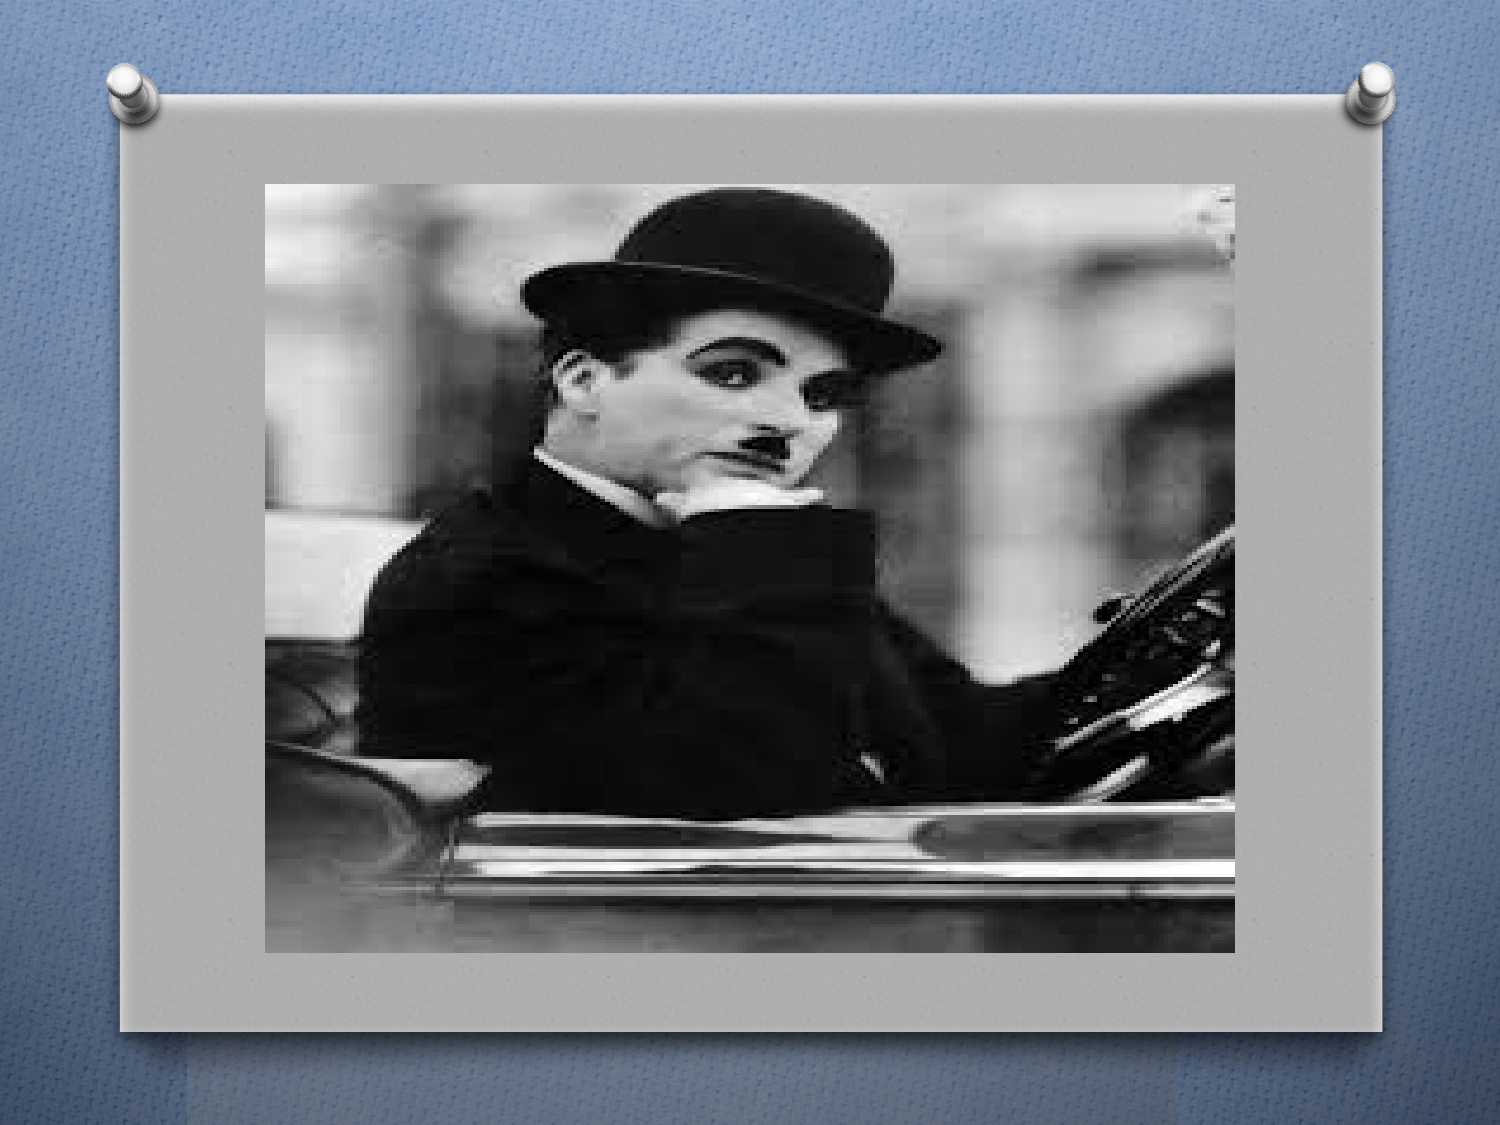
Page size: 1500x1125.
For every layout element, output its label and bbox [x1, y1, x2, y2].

picture [1317, 35, 1439, 156]
picture [75, 29, 198, 153]
list [265, 184, 1235, 953]
